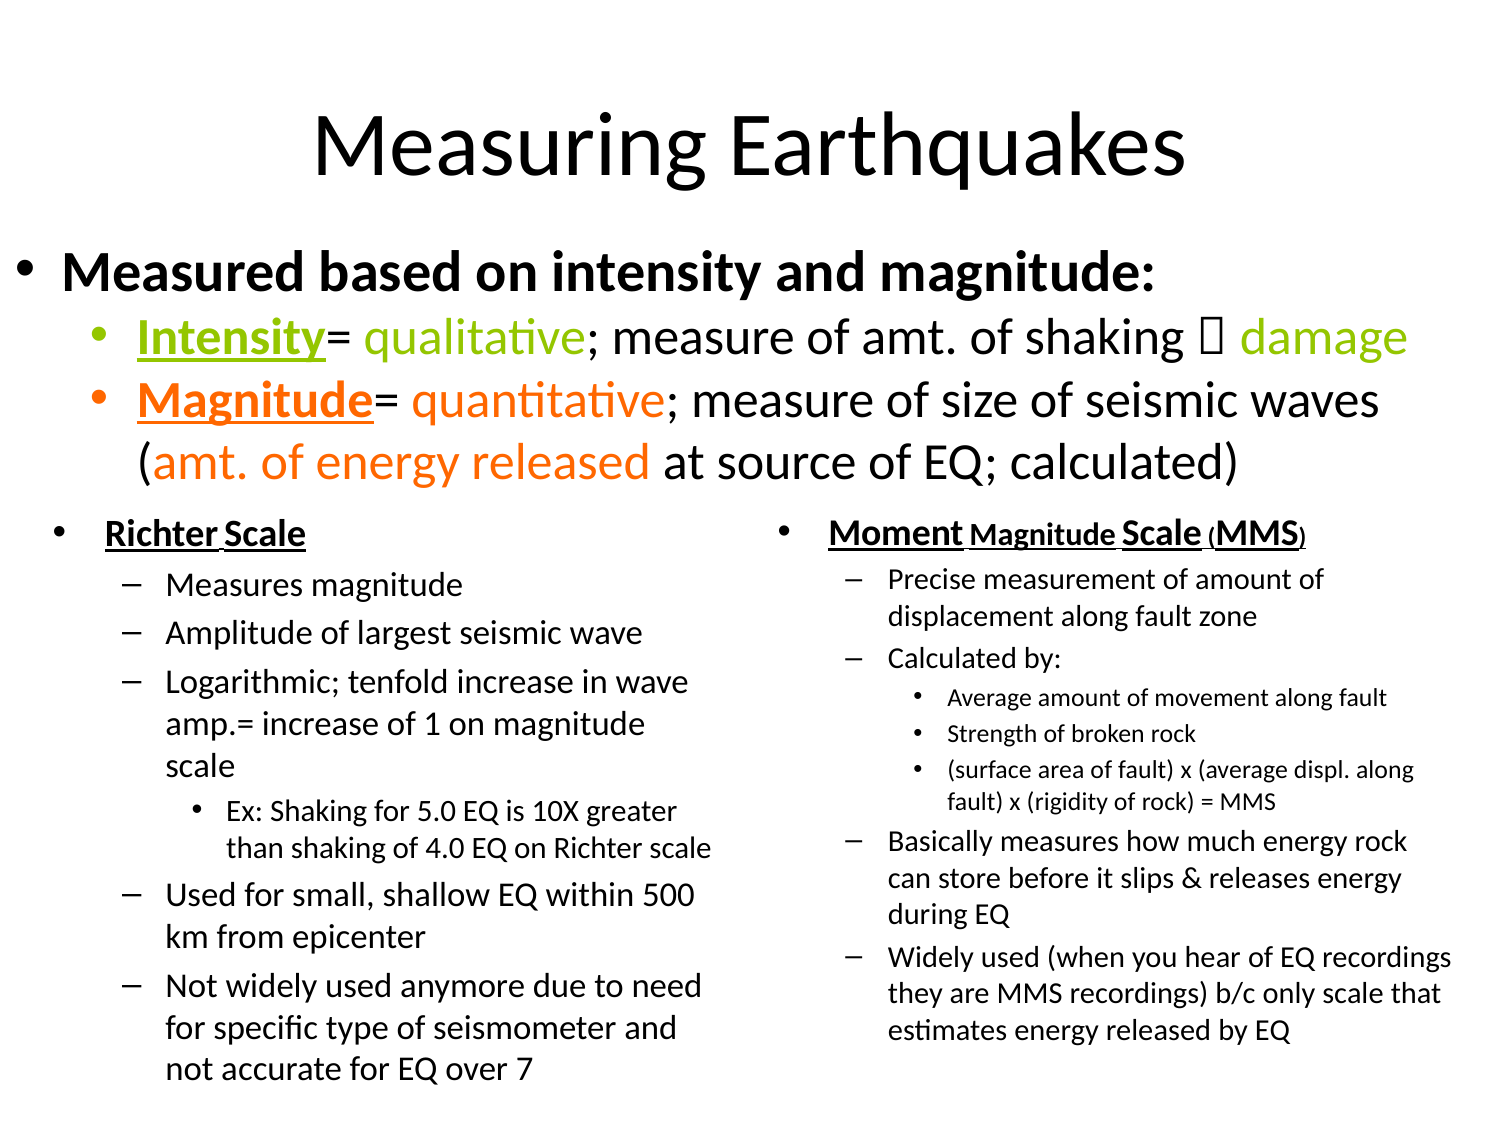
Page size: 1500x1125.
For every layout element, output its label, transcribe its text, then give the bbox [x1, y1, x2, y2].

title Measuring Earthquakes [75, 45, 1425, 225]
list Richter Scale Measures magnitude Amplitude of largest seismic wave Logarithmic; tenfold increase in wave amp.= increase of 1 on magnitude scale Ex: Shaking for 5.0 EQ is 10X greater than shaking of 4.0 EQ on Richter scale Used for small, shallow EQ within 500 km from epicenter Not widely used anymore due to need for specific type of seismometer and not accurate for EQ over 7 [37, 500, 738, 1125]
list Moment Magnitude Scale (MMS) Precise measurement of amount of displacement along fault zone Calculated by: Average amount of movement along fault Strength of broken rock (surface area of fault) x (average displ. along fault) x (rigidity of rock) = MMS Basically measures how much energy rock can store before it slips & releases energy during EQ Widely used (when you hear of EQ recordings they are MMS recordings) b/c only scale that estimates energy released by EQ [762, 500, 1473, 1097]
text_box Measured based on intensity and magnitude: Intensity= qualitative; measure of amt. of shaking  damage Magnitude= quantitative; measure of size of seismic waves (amt. of energy released at source of EQ; calculated) [0, 225, 1500, 498]
